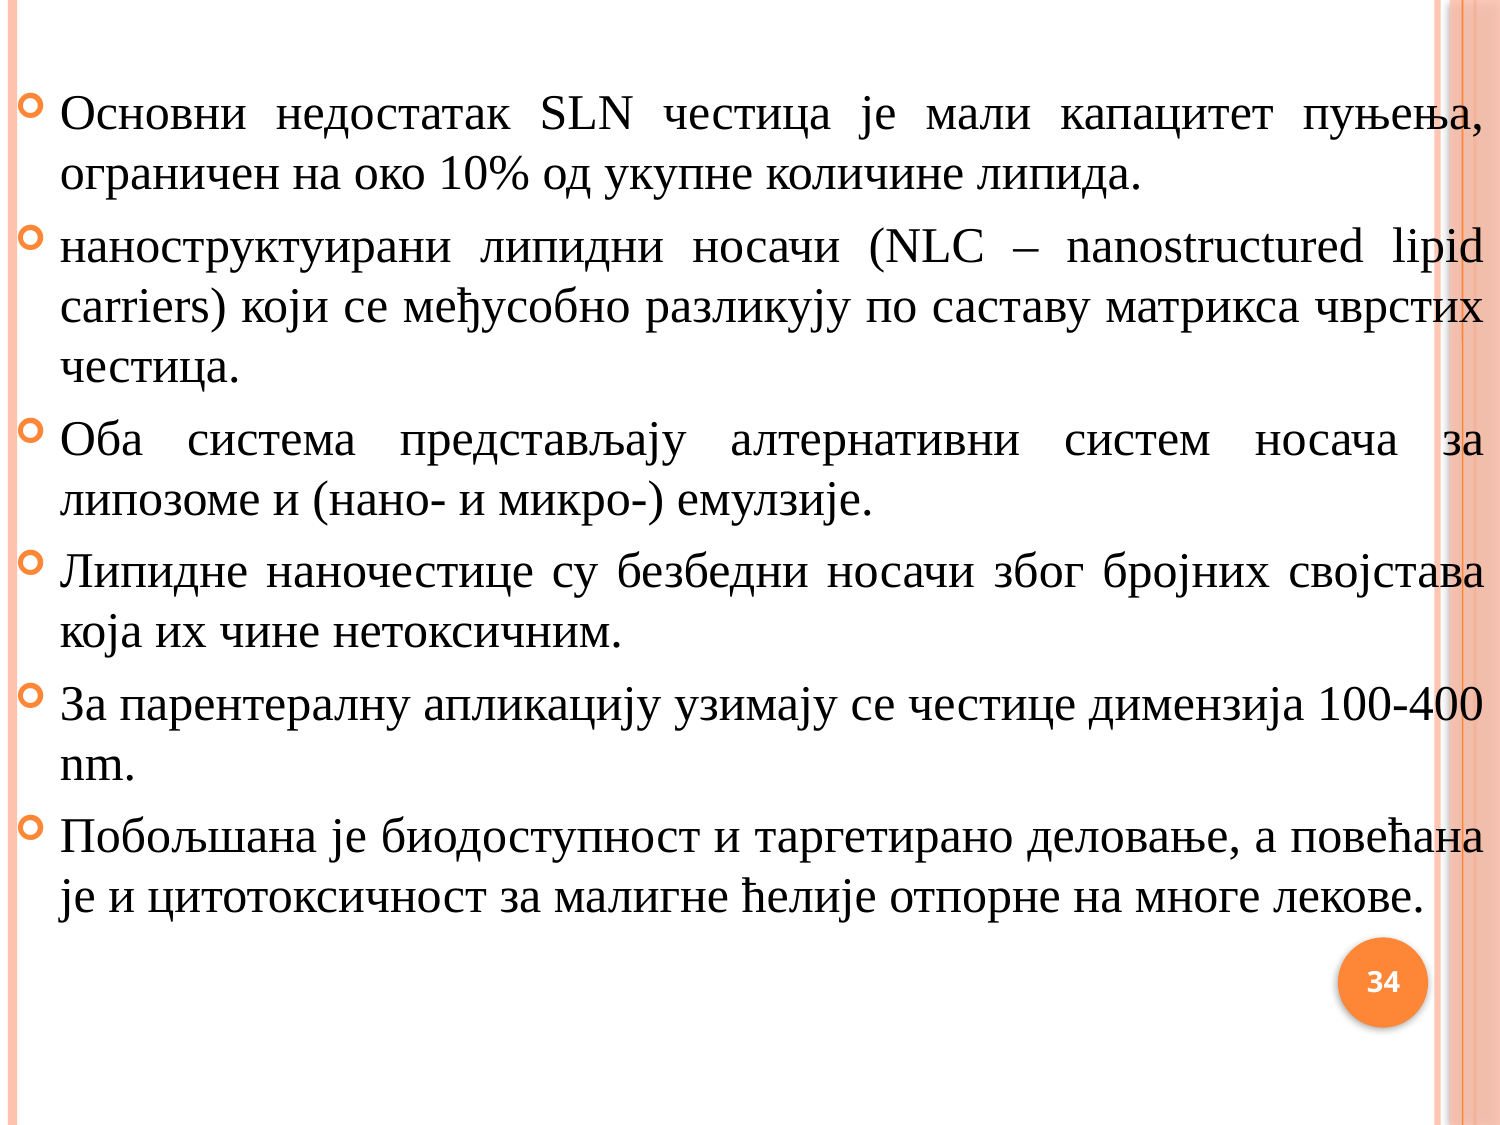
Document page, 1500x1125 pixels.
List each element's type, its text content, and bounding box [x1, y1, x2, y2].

slide_number 34 [1333, 940, 1434, 1026]
list Основни недостатак SLN честица је мали капацитет пуњења, ограничен на око 10% од укупне количине липида. наноструктуирани липидни носачи (NLC – nanostructured lipid carriers) који се међусобно разликују по саставу матрикса чврстих честица. Оба система представљају алтернативни систем носача за липозоме и (нано- и микро-) емулзије. Липидне наночестице су безбедни носачи због бројних својстава која их чине нетоксичним. За парентералну апликацију узимају се честице димензија 100-400 nm. Побољшана је биодоступност и таргетирано деловање, а повећана је и цитотоксичност за малигне ћелије отпорне на многе лекове. [0, 0, 1500, 1125]
